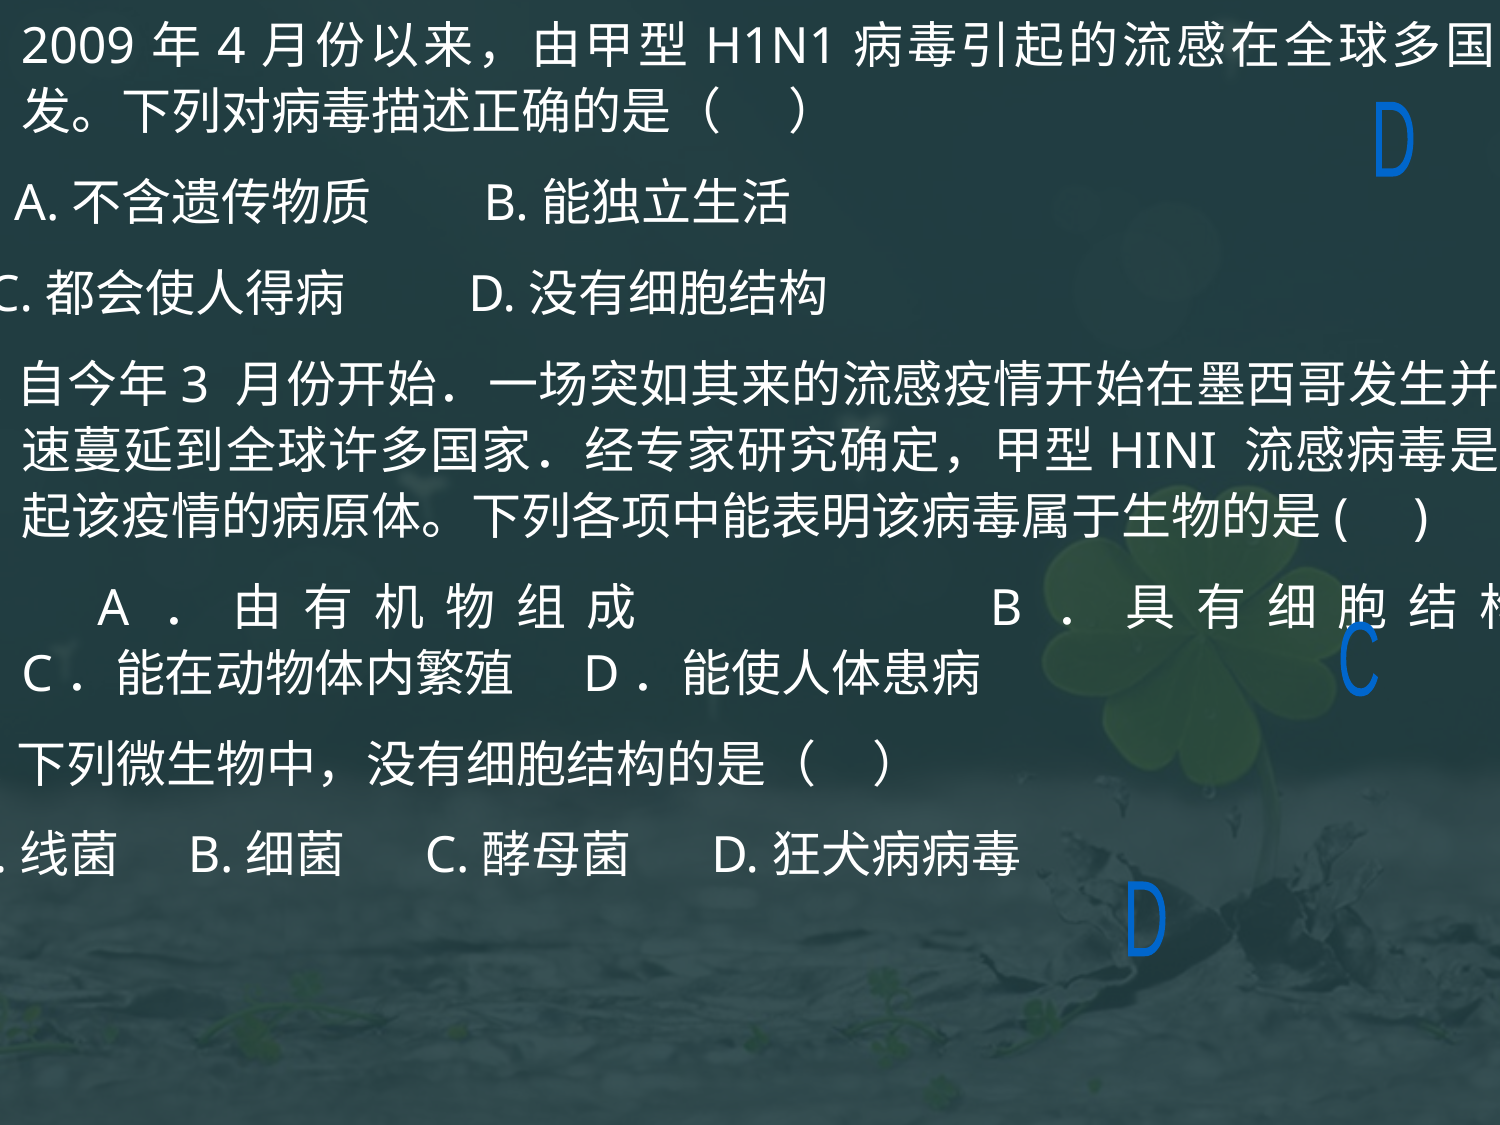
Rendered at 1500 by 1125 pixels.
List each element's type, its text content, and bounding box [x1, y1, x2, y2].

list 3. 2009年4月份以来，由甲型H1N1病毒引起的流感在全球多国暴发。下列对病毒描述正确的是（ ） A.不含遗传物质 B.能独立生活 C.都会使人得病 D.没有细胞结构 4.自今年3 月份开始．一场突如其来的流感疫情开始在墨西哥发生并迅速蔓延到全球许多国家．经专家研究确定，甲型HINI 流感病毒是引起该疫情的病原体。下列各项中能表明该病毒属于生物的是( ) A．由有机物组成 B．具有细胞结构 C．能在动物体内繁殖 D．能使人体患病 5.下列微生物中，没有细胞结构的是（ ） A.线菌 B.细菌 C.酵母菌 D.狂犬病病毒 [0, 0, 1500, 1125]
